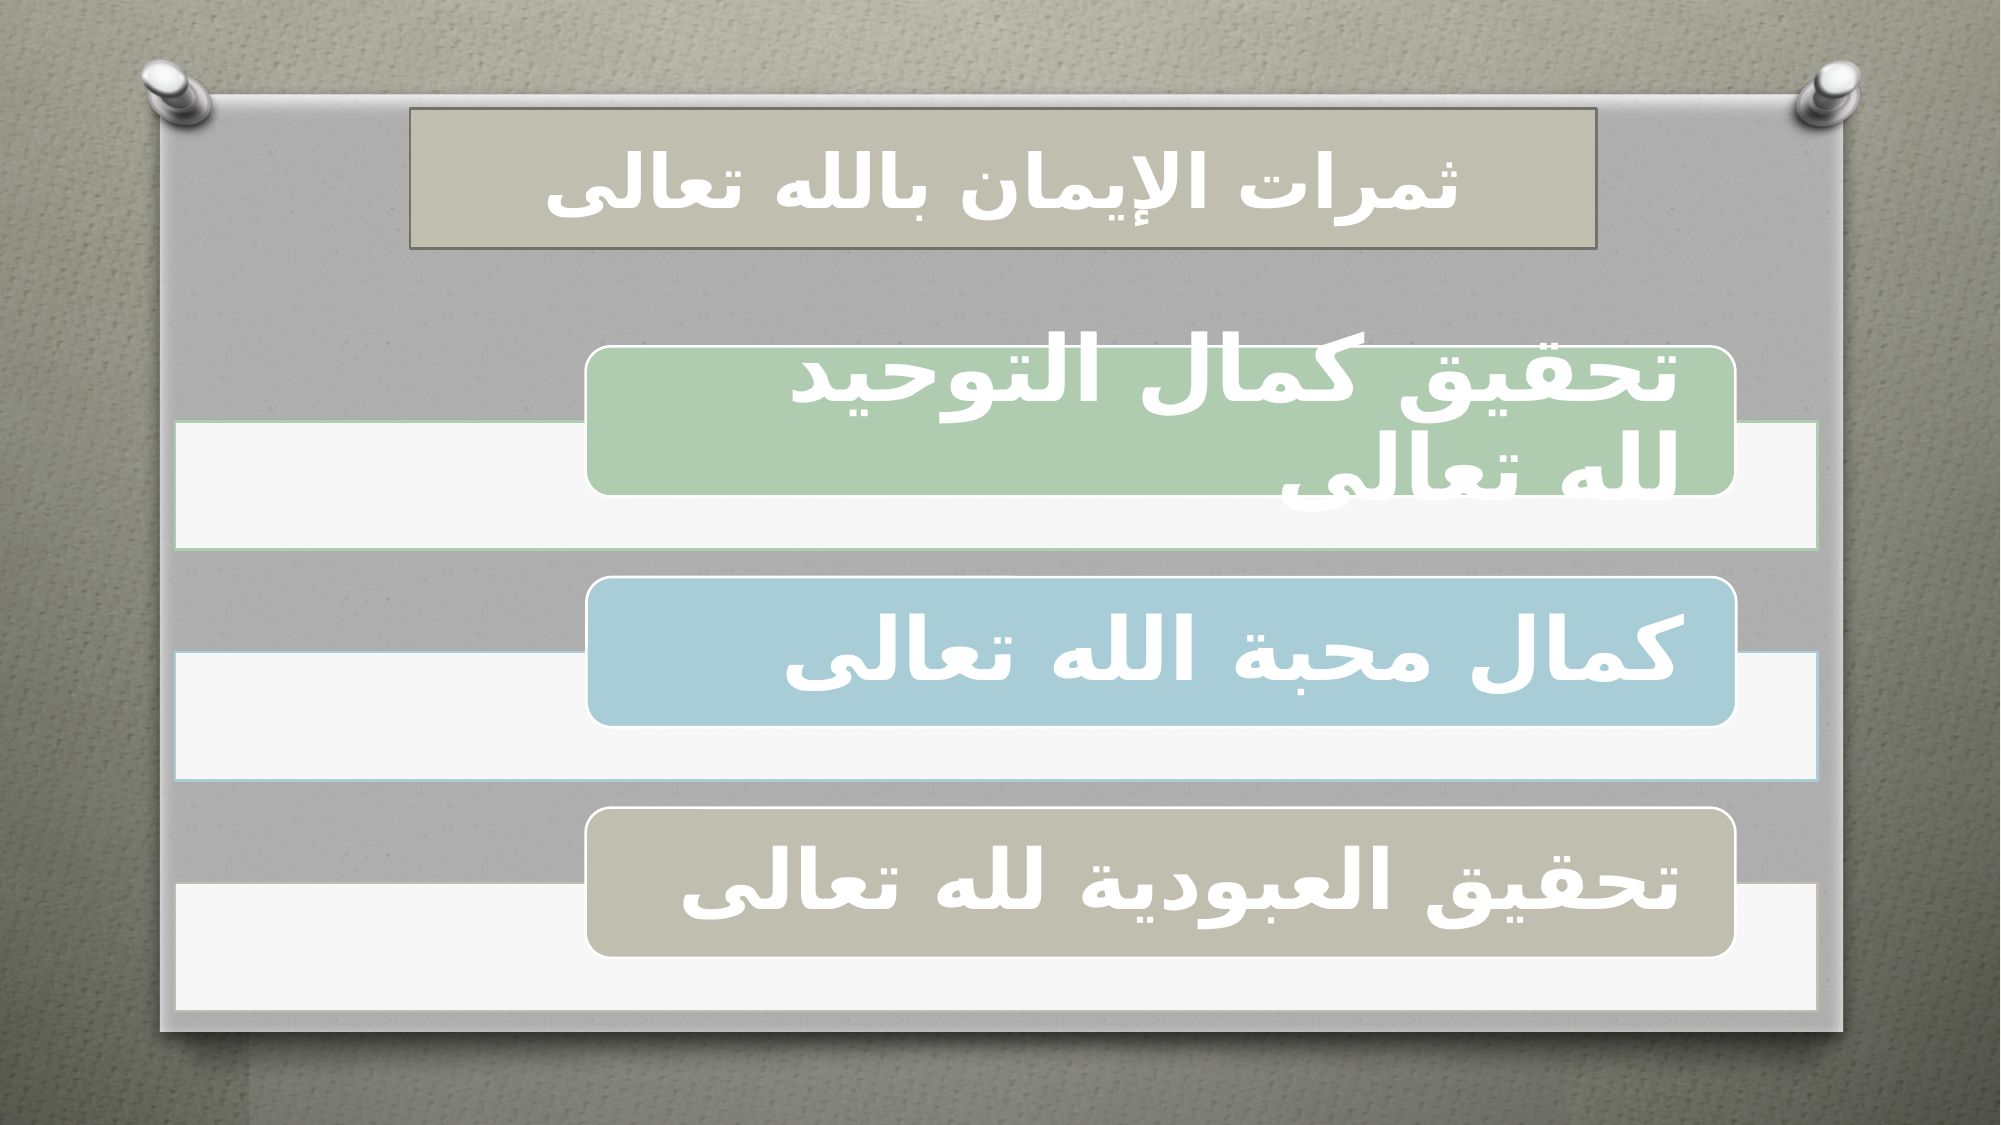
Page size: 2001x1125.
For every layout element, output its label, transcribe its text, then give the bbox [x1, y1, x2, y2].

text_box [174, 344, 1818, 1013]
picture [107, 24, 256, 158]
title ثمرات الإيمان بالله تعالى [409, 107, 1598, 250]
picture [1764, 30, 1911, 161]
